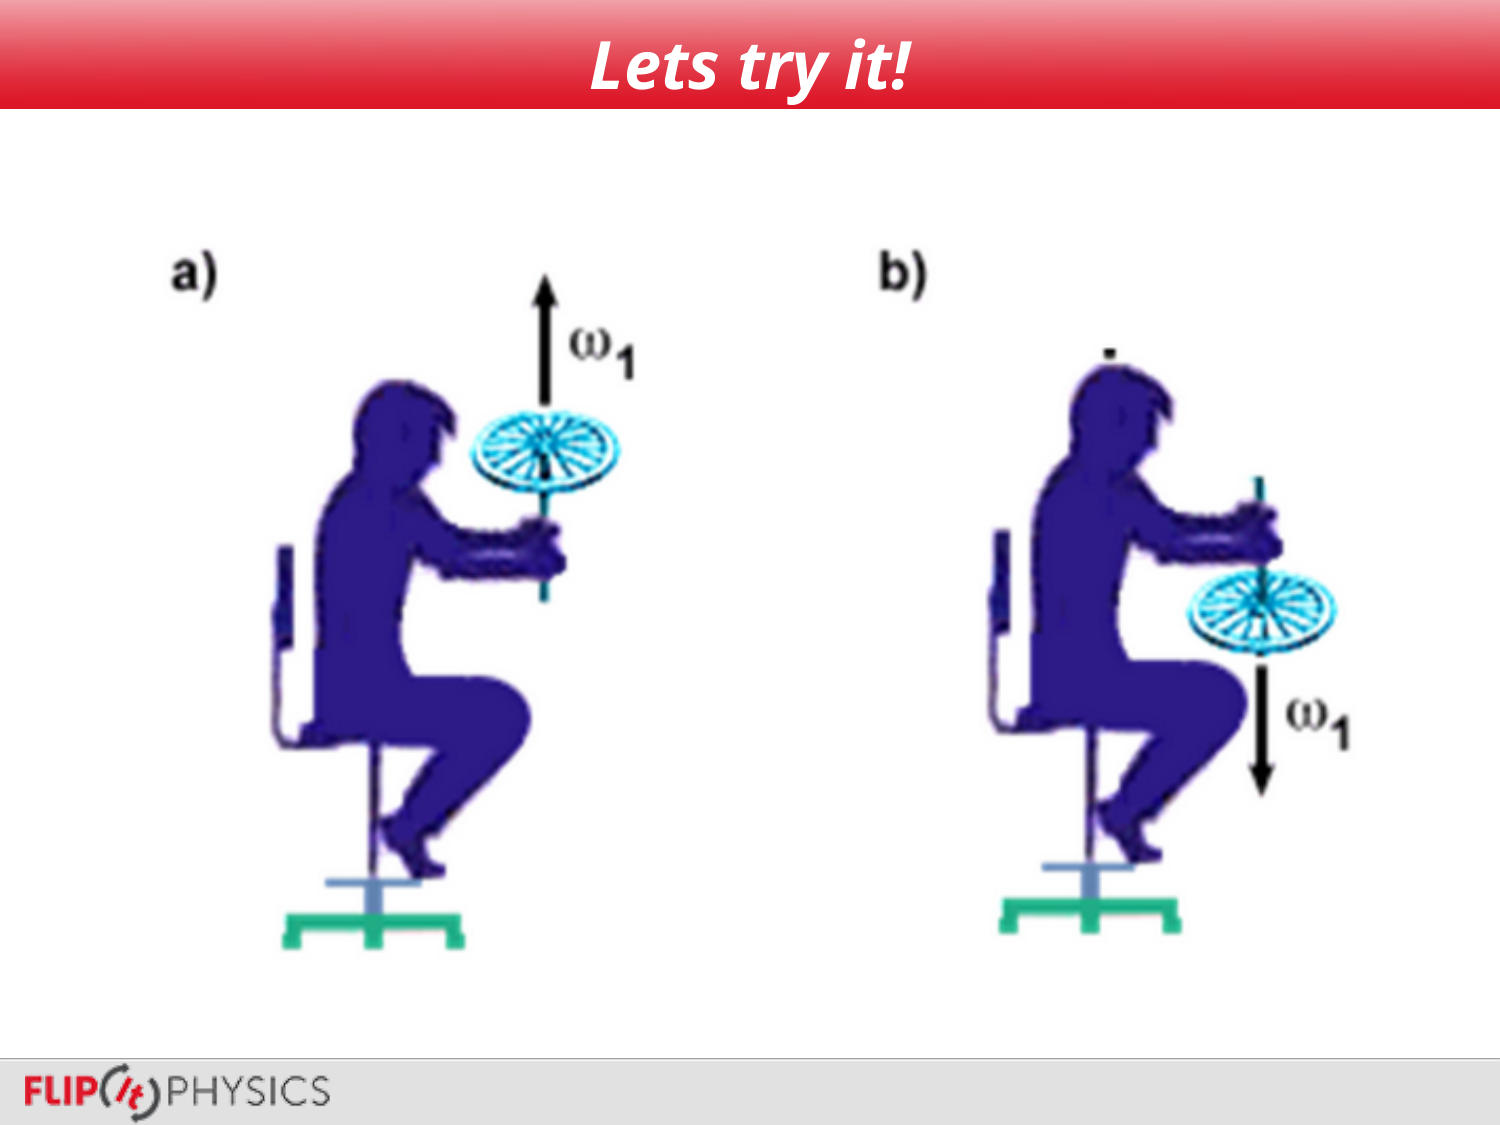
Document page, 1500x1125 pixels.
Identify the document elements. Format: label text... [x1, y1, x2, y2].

title Lets try it! [75, 15, 1425, 91]
picture [0, 0, 1500, 109]
picture [140, 220, 1401, 972]
picture [0, 1058, 1500, 1125]
